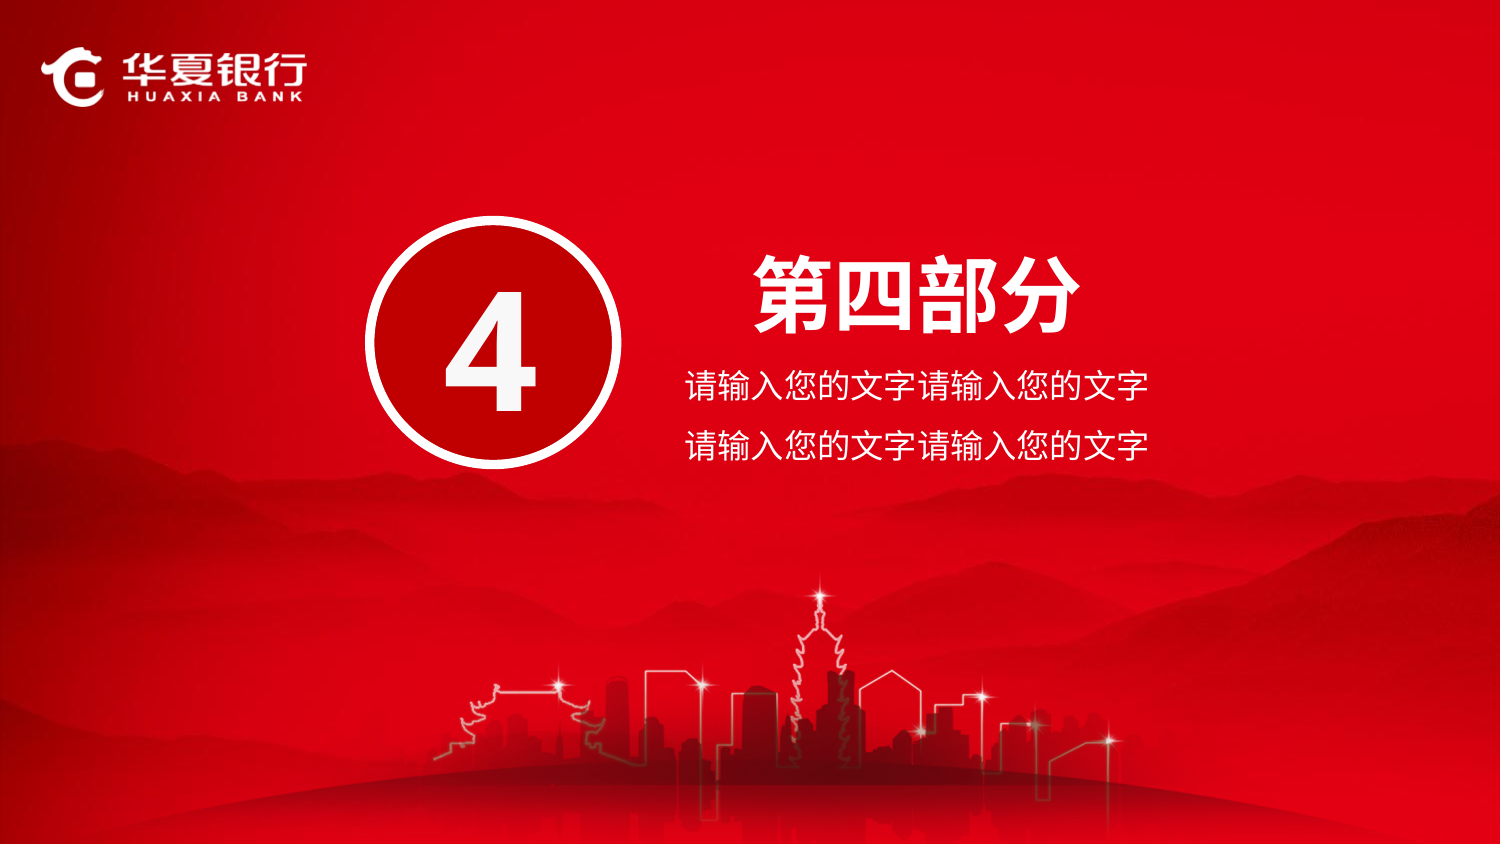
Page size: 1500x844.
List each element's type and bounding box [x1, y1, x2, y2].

text_box [369, 220, 617, 465]
picture [0, 0, 1500, 844]
